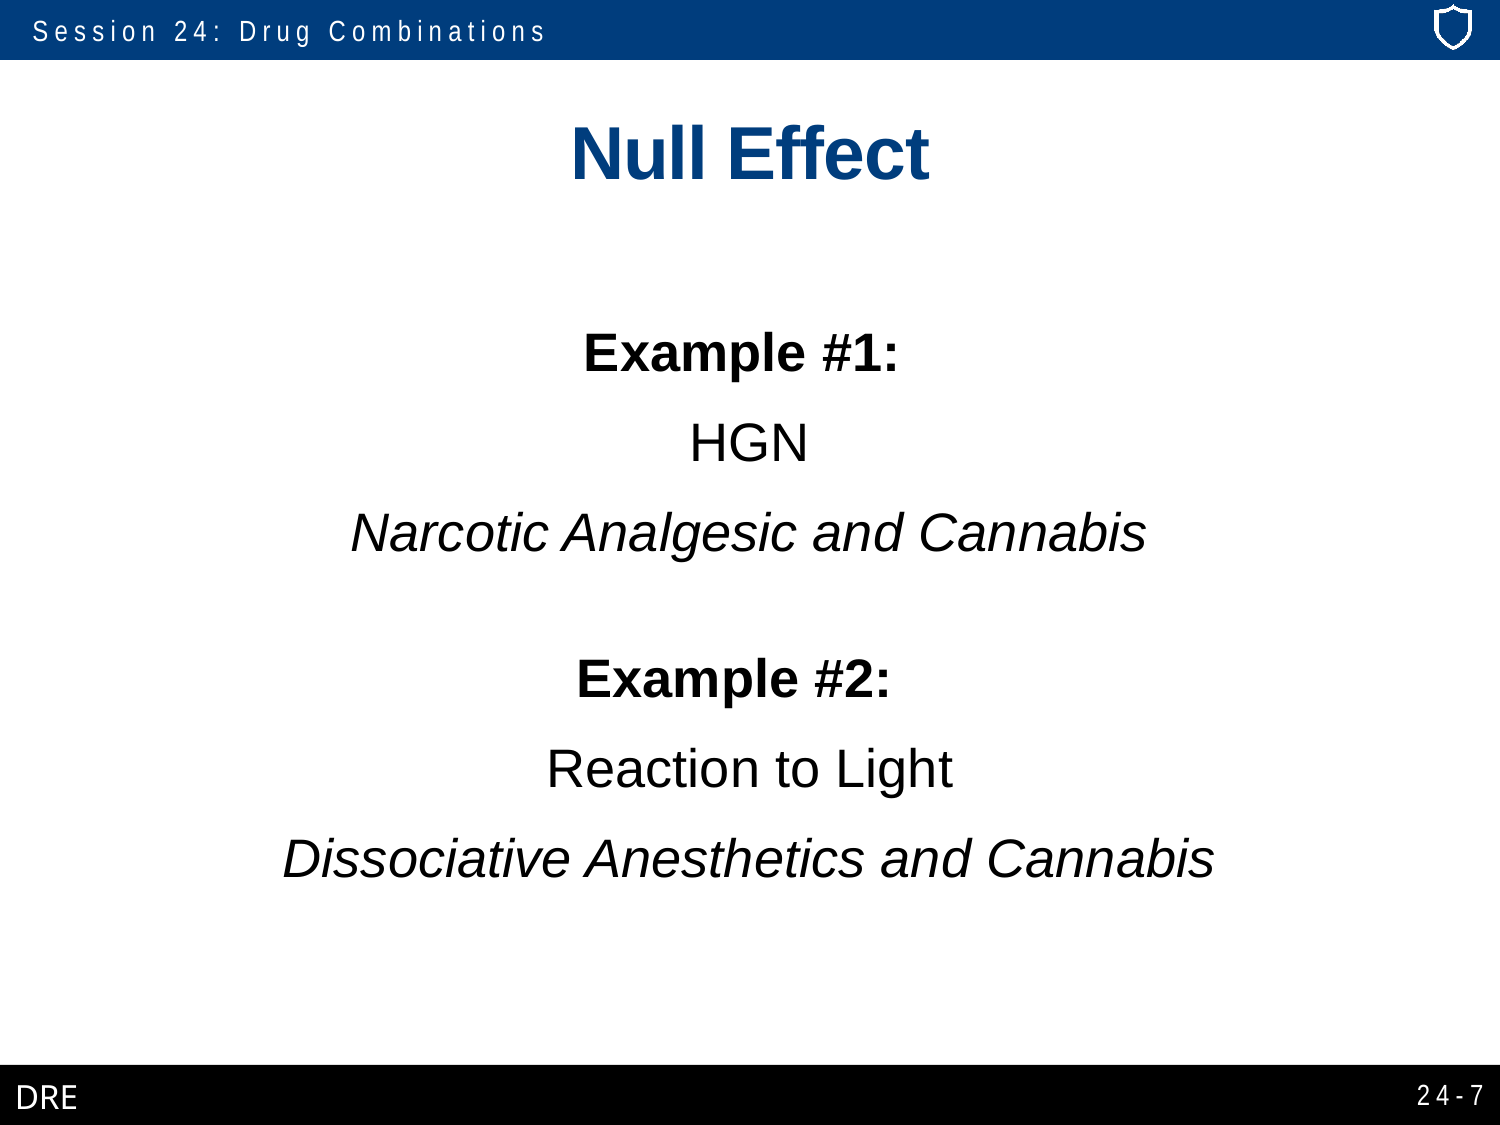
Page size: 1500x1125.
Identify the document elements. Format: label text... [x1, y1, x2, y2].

slide_number 24-7 [1218, 1063, 1499, 1124]
title Null Effect [50, 87, 1450, 213]
picture [1434, 4, 1472, 50]
list Example #1: HGN Narcotic Analgesic and Cannabis [64, 310, 1436, 905]
text_box Example #2: Reaction to Light Dissociative Anesthetics and Cannabis [67, 642, 1433, 949]
